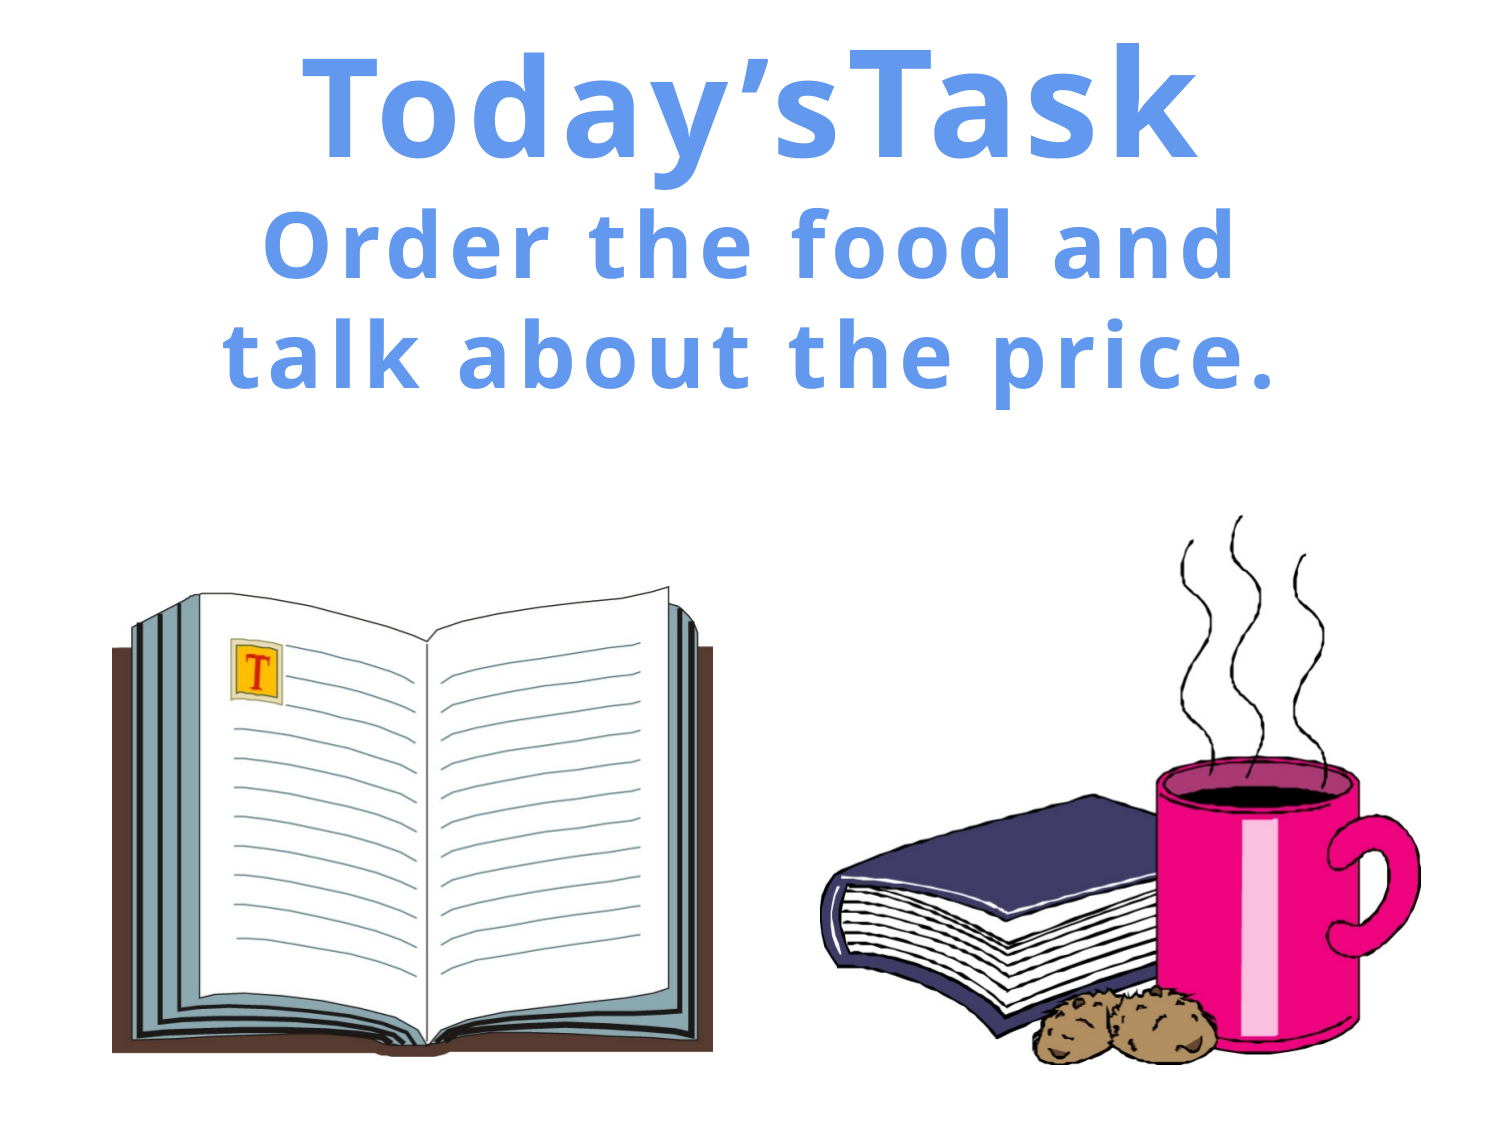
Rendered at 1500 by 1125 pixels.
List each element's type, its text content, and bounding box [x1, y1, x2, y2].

text_box Today’sTask Order the food and talk about the price. [0, 0, 1500, 415]
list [111, 585, 713, 1057]
picture [820, 514, 1422, 1065]
